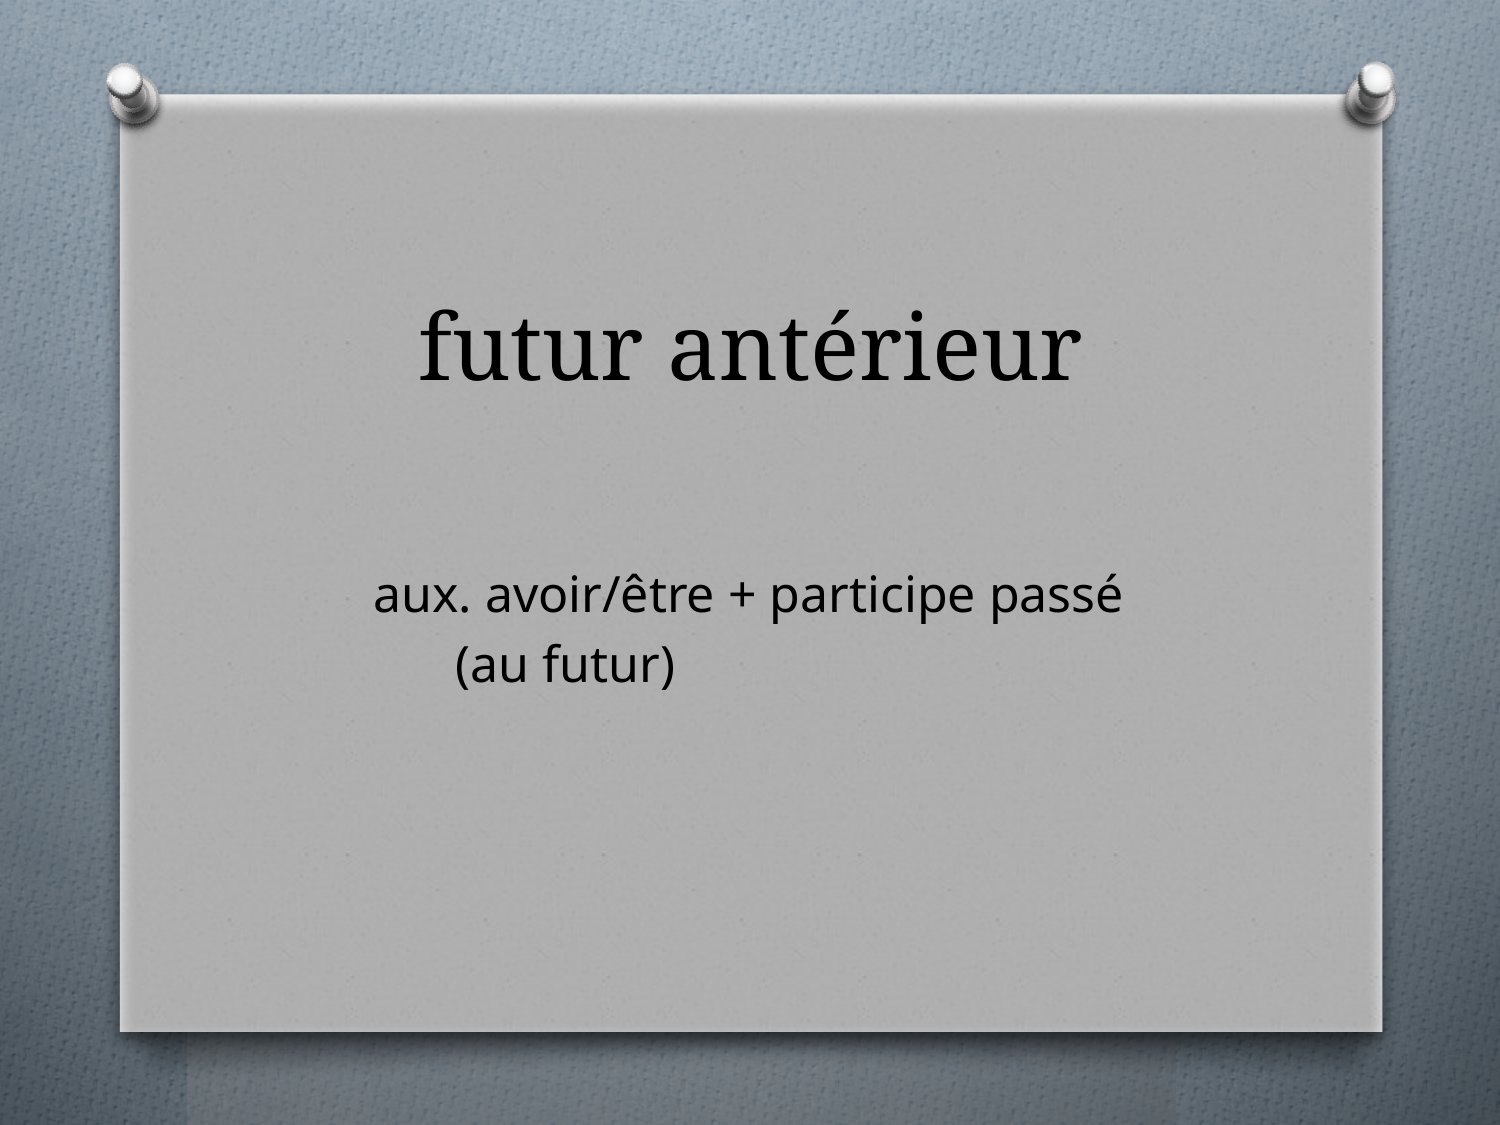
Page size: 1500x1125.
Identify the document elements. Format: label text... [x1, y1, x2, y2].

picture [75, 29, 198, 153]
title futur antérieur [179, 244, 1323, 442]
picture [1317, 35, 1439, 156]
list aux. avoir/être + participe passé (au futur) [140, 485, 1357, 716]
